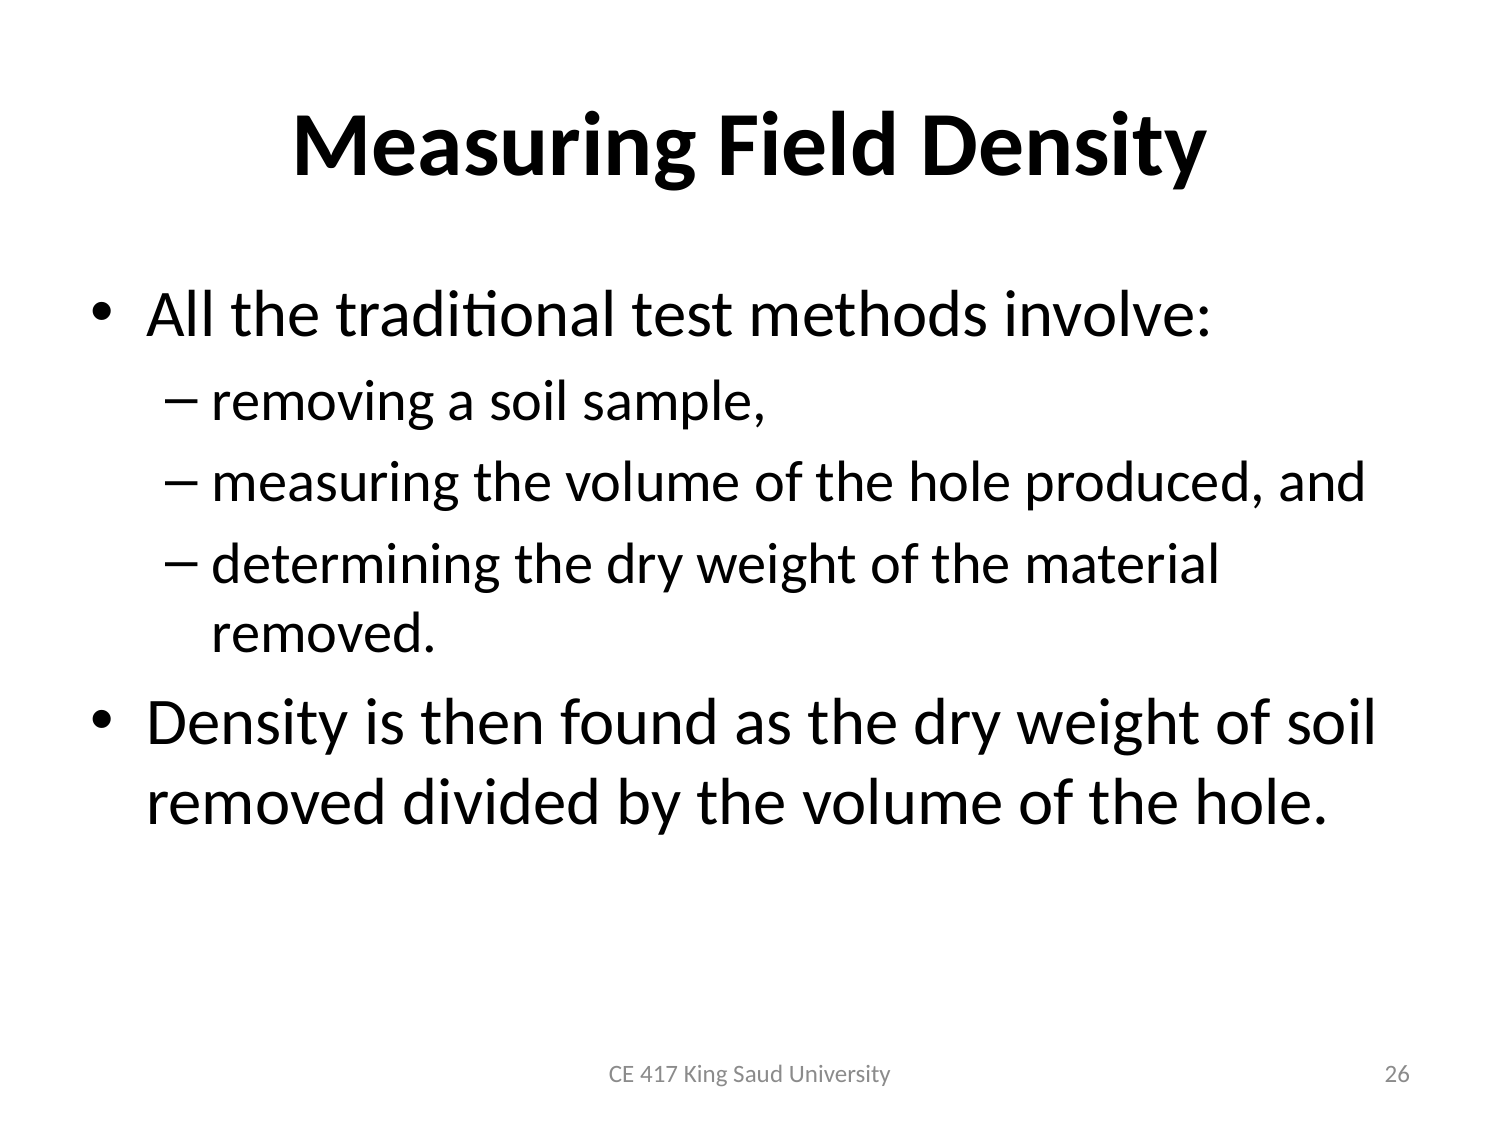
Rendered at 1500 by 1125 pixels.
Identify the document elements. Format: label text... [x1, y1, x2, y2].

slide_number 26 [1074, 1042, 1425, 1103]
title Measuring Field Density [75, 45, 1425, 233]
list All the traditional test methods involve: removing a soil sample, measuring the volume of the hole produced, and determining the dry weight of the material removed. Density is then found as the dry weight of soil removed divided by the volume of the hole. [75, 262, 1425, 1005]
footer CE 417 King Saud University [512, 1042, 988, 1103]
